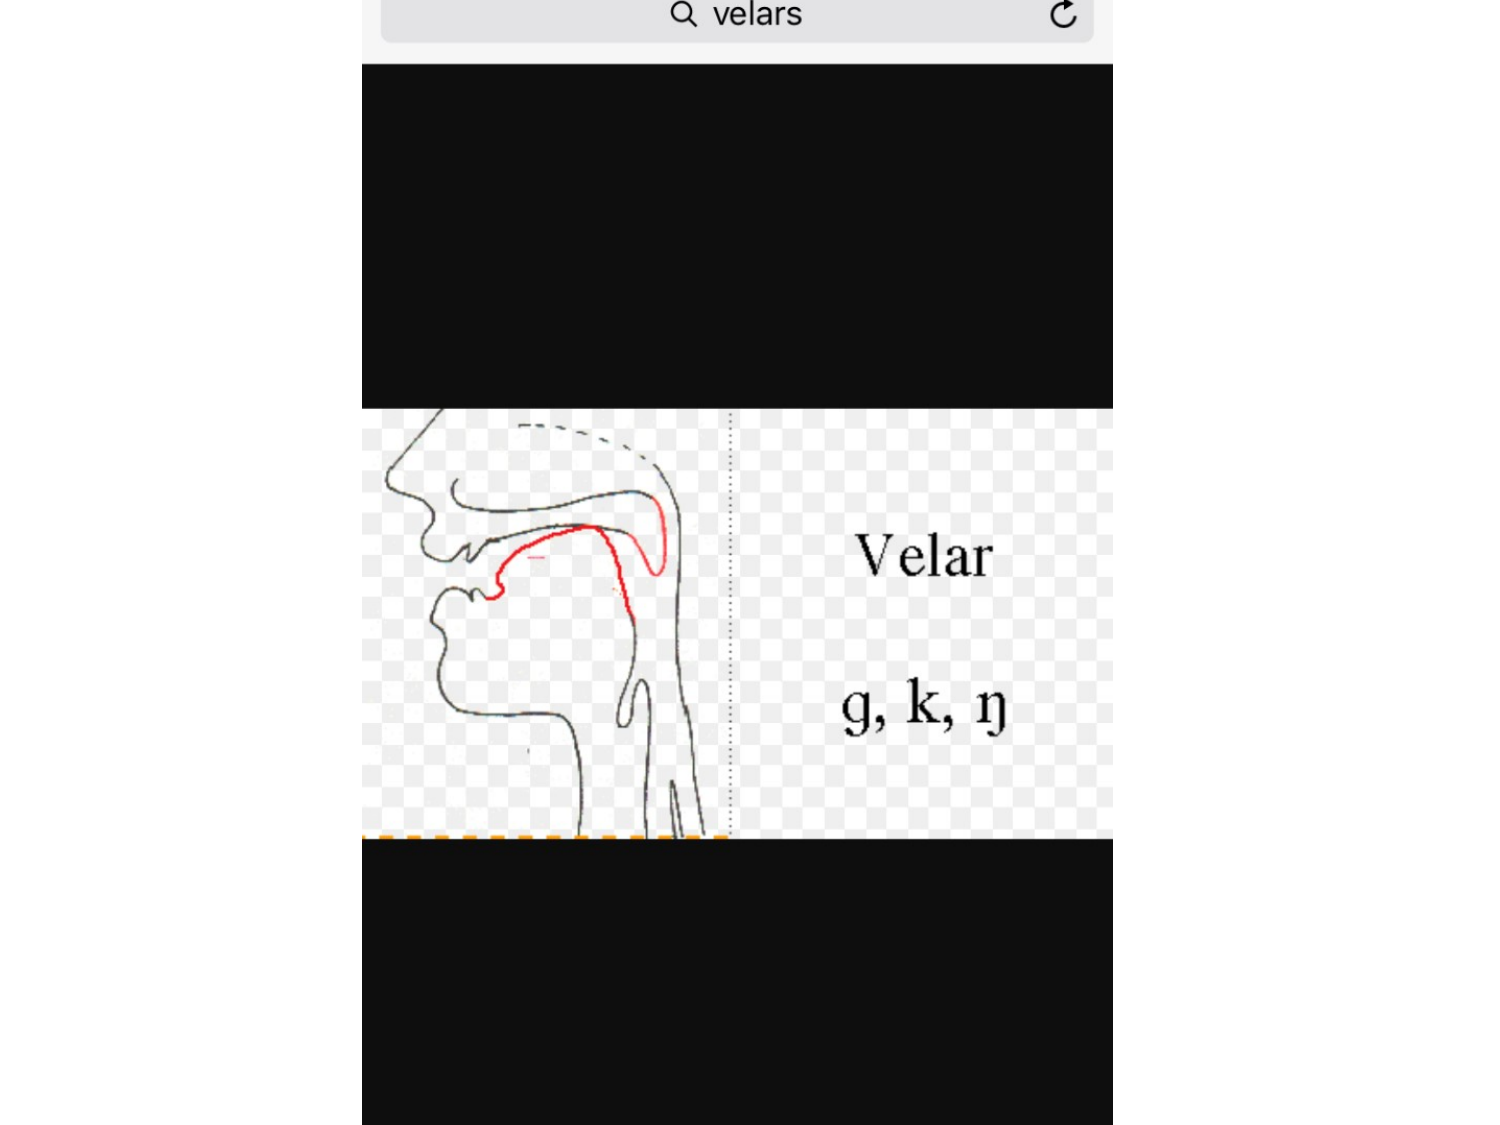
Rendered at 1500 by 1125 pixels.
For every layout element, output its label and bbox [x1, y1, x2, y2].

list [362, 0, 1113, 1125]
